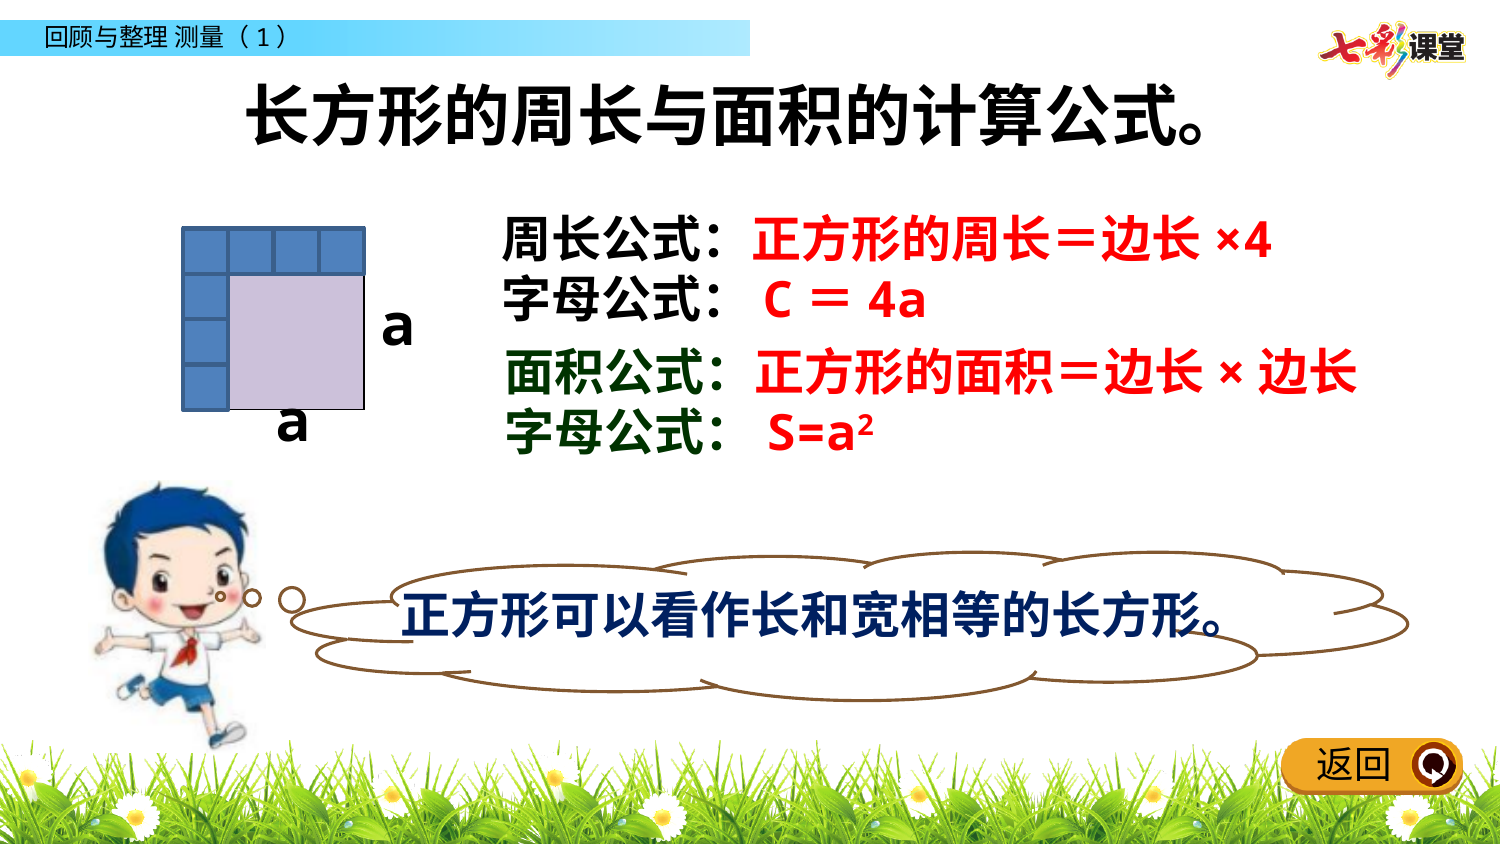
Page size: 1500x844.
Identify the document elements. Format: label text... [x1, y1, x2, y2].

text_box 周长公式：正方形的周长＝边长×4 字母公式：C＝4a [486, 200, 1399, 336]
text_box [1281, 733, 1464, 795]
picture [0, 480, 1500, 844]
text_box 长方形的周长与面积的计算公式。 [229, 66, 1258, 161]
picture [1316, 20, 1468, 80]
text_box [291, 551, 1408, 713]
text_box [182, 226, 411, 463]
text_box 面积公式：正方形的面积＝边长×边长 字母公式：S=a2 [490, 332, 1414, 468]
